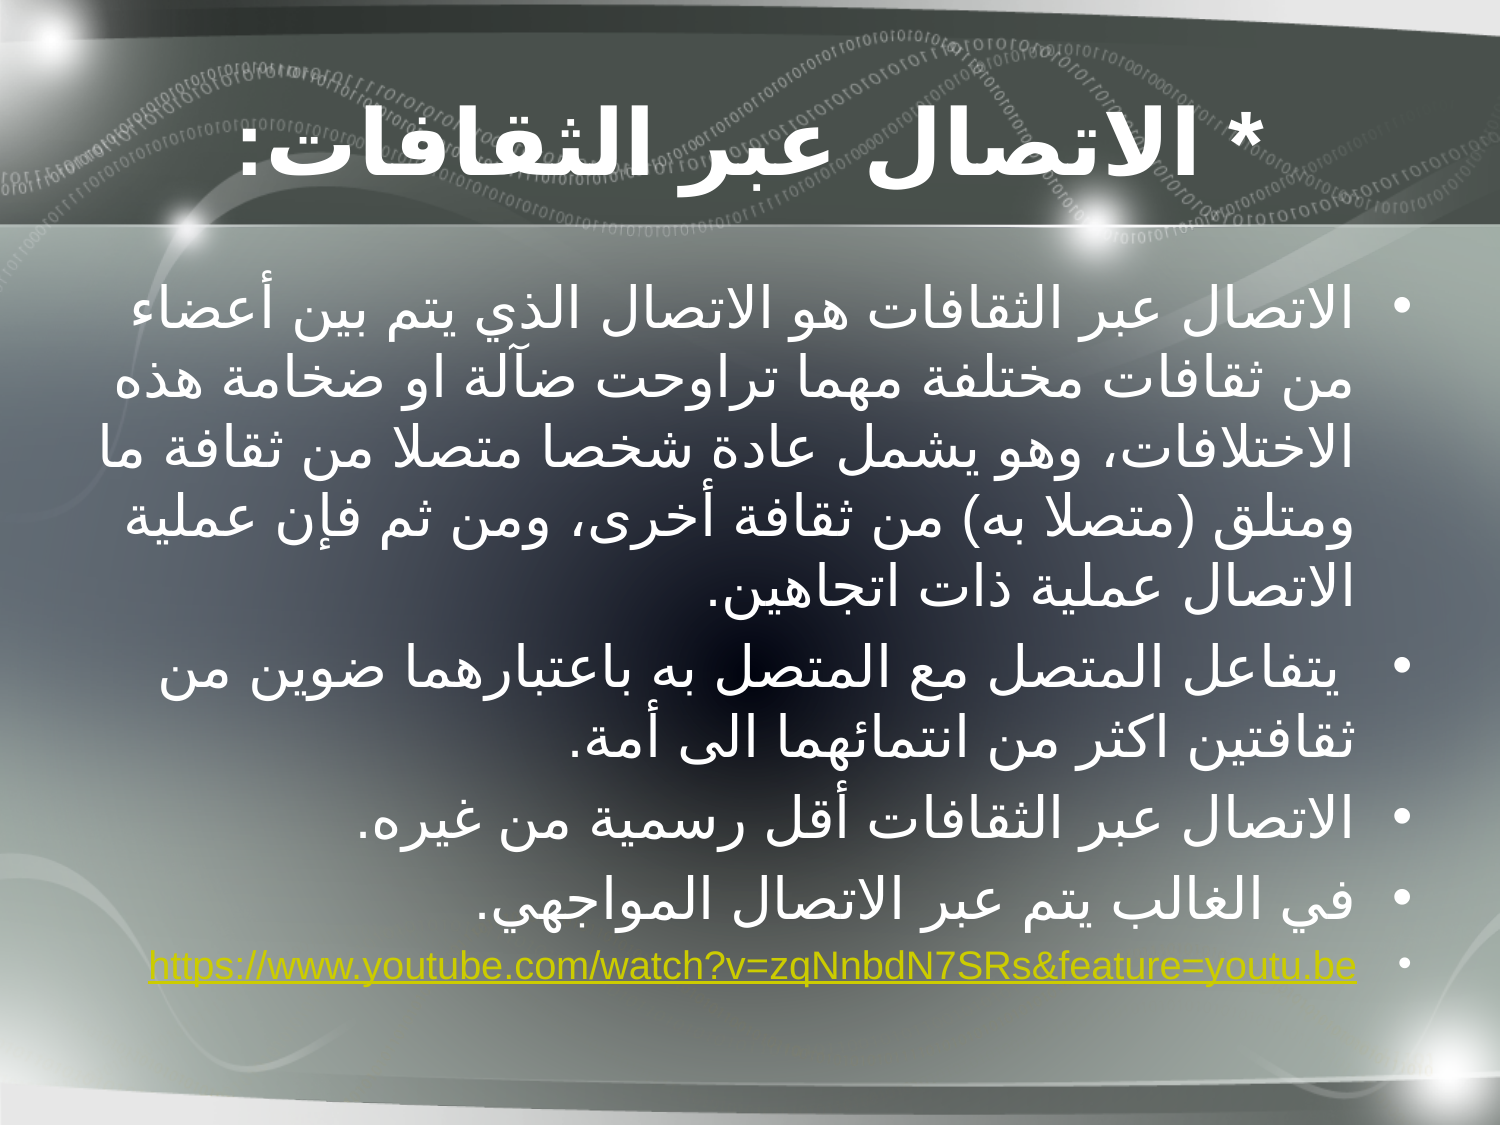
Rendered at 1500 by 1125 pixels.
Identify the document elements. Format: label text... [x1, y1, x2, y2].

title * الاتصال عبر الثقافات: [75, 45, 1425, 233]
picture [0, 0, 1500, 1125]
list الاتصال عبر الثقافات هو الاتصال الذي يتم بين أعضاء من ثقافات مختلفة مهما تراوحت ضآلة او ضخامة هذه الاختلافات، وهو يشمل عادة شخصا متصلا من ثقافة ما ومتلق (متصلا به) من ثقافة أخرى، ومن ثم فإن عملية الاتصال عملية ذات اتجاهين. يتفاعل المتصل مع المتصل به باعتبارهما ضوين من ثقافتين اكثر من انتمائهما الى أمة. الاتصال عبر الثقافات أقل رسمية من غيره. في الغالب يتم عبر الاتصال المواجهي. https://www.youtube.com/watch?v=zqNnbdN7SRs&feature=youtu.be [75, 262, 1425, 1005]
